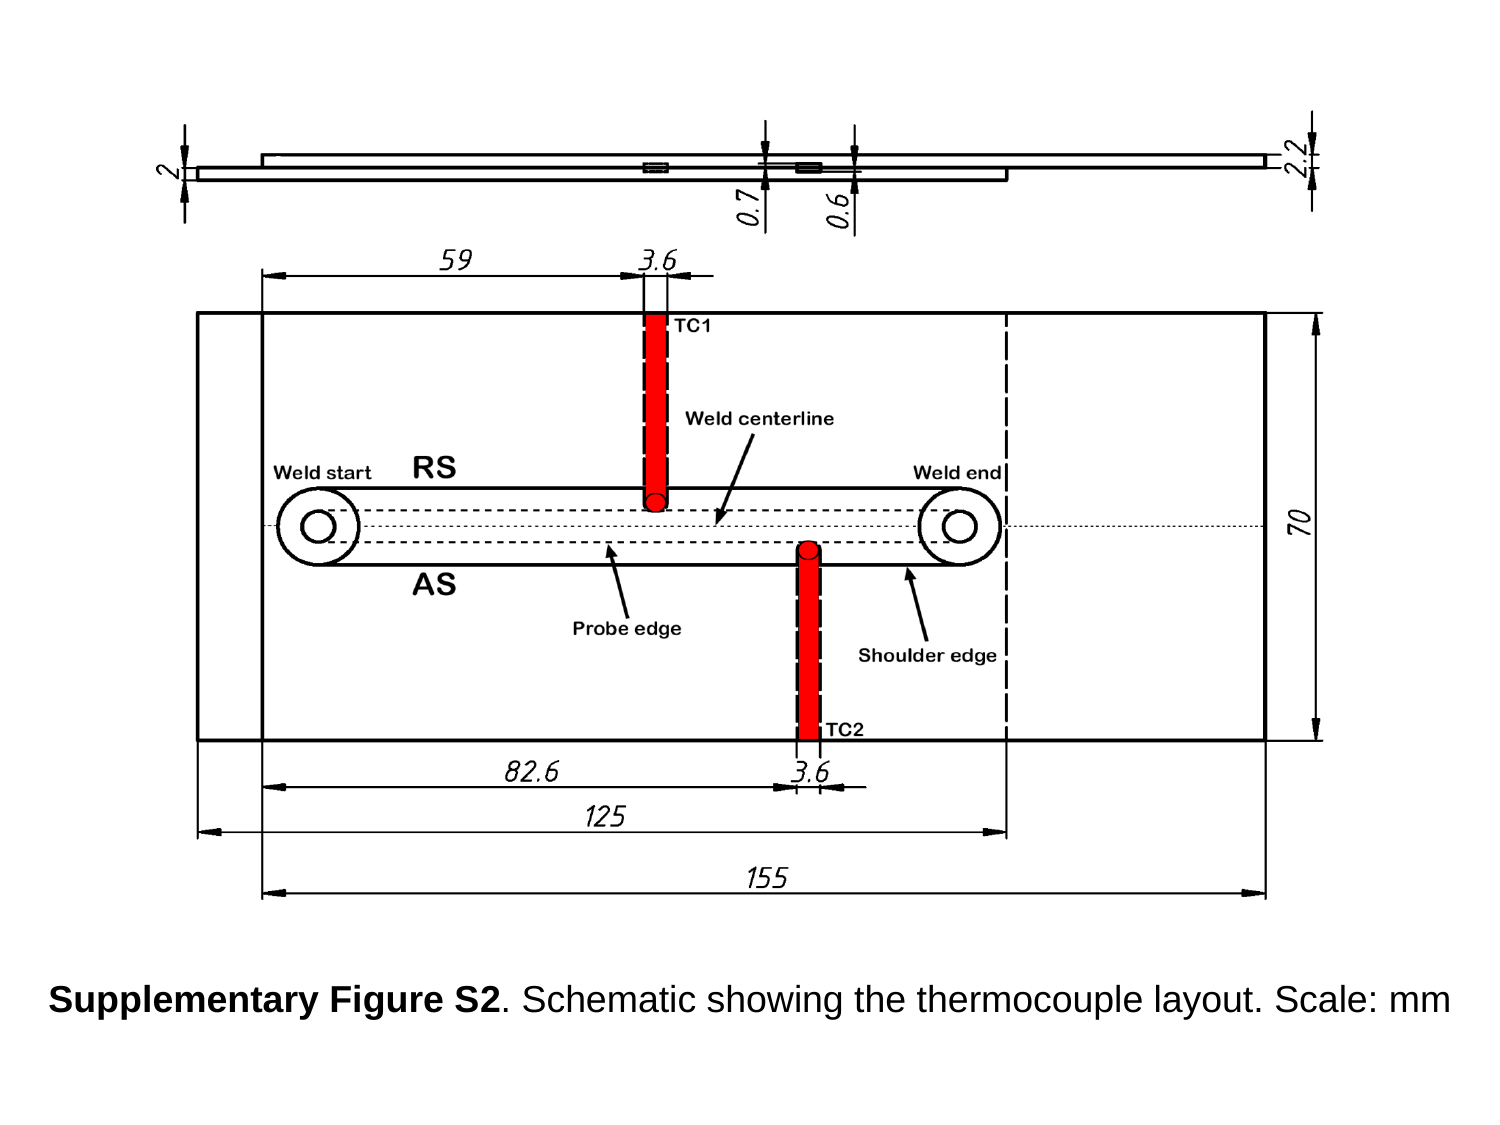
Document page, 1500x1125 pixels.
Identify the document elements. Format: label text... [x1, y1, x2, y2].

picture [155, 25, 1338, 926]
text_box Supplementary Figure S2. Schematic showing the thermocouple layout. Scale: mm [29, 974, 1471, 1020]
